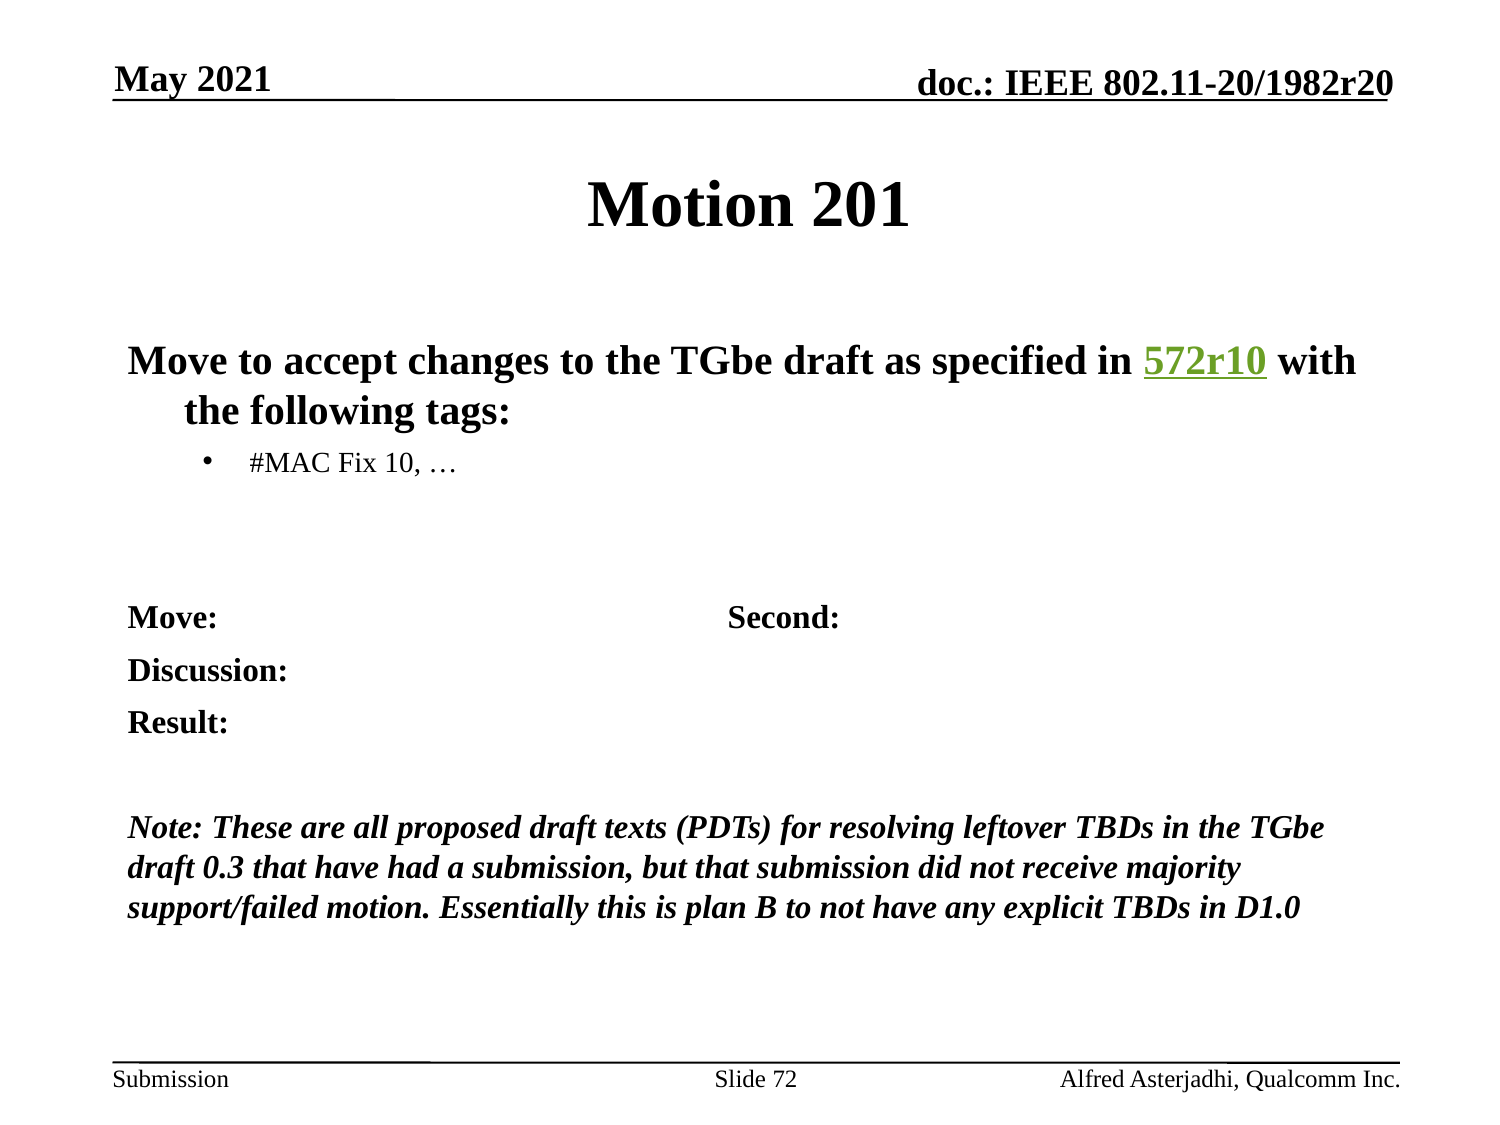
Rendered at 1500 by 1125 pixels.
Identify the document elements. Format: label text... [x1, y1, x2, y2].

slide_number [114, 54, 423, 100]
slide_number Slide 72 [712, 1061, 800, 1123]
footer Alfred Asterjadhi, Qualcomm Inc. [878, 1061, 1402, 1093]
title Motion 201 [112, 112, 1388, 288]
list Move to accept changes to the TGbe draft as specified in 572r10 with the following tags: #MAC Fix 10, … Move: Second: Discussion: Result: Note: These are all proposed draft texts (PDTs) for resolving leftover TBDs in the TGbe draft 0.3 that have had a submission, but that submission did not receive majority support/failed motion. Essentially this is plan B to not have any explicit TBDs in D1.0 [112, 324, 1388, 1000]
